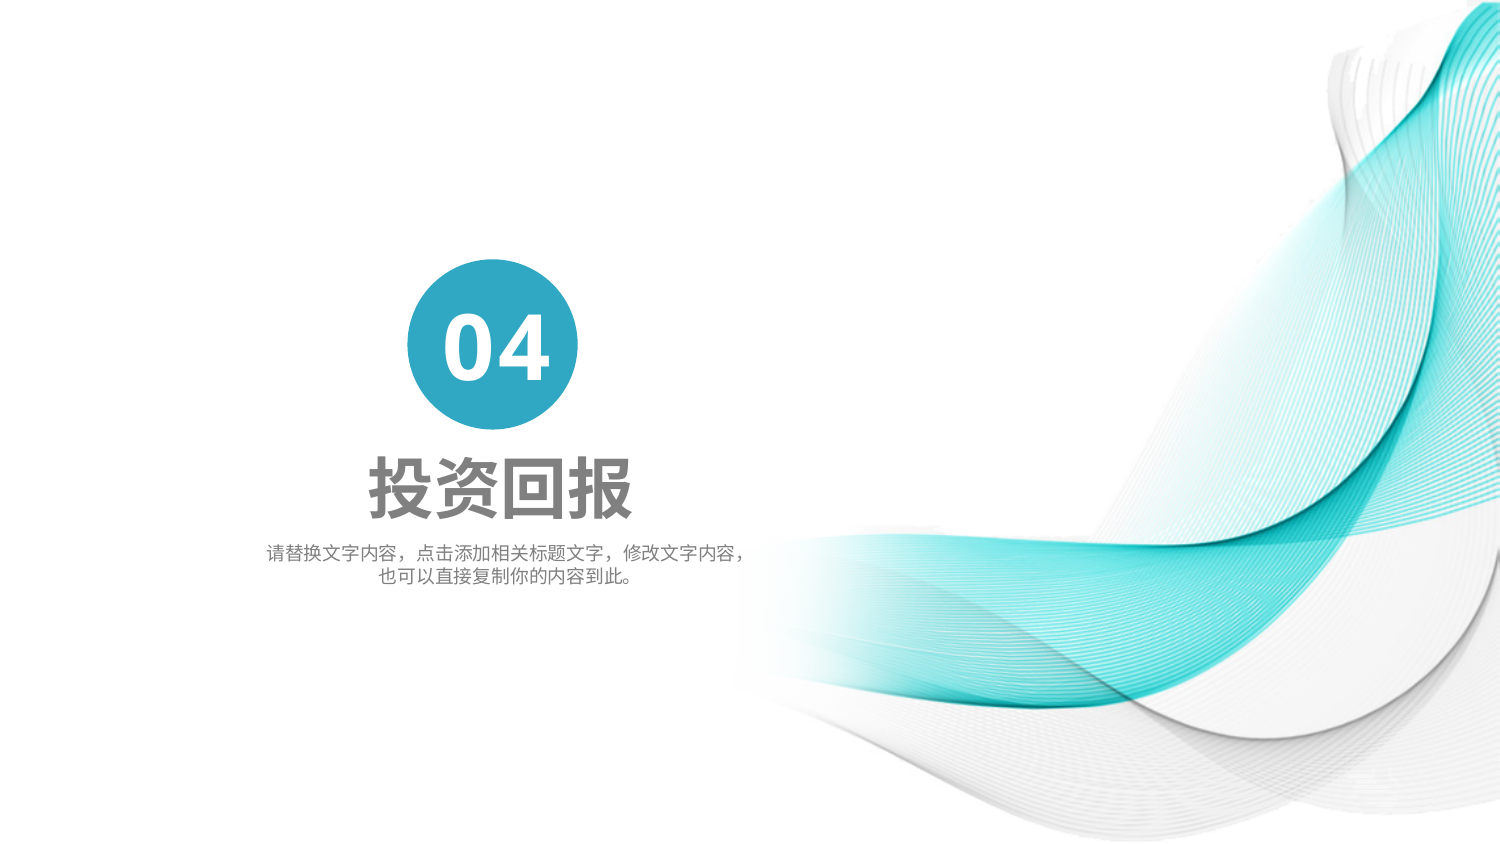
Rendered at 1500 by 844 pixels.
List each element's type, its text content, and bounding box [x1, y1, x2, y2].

text_box 请替换文字内容，点击添加相关标题文字，修改文字内容，也可以直接复制你的内容到此。 [265, 541, 641, 587]
text_box 投资回报 [367, 446, 641, 527]
text_box 04 [368, 282, 625, 404]
text_box [428, 404, 557, 432]
text_box [431, 257, 554, 282]
picture [646, 0, 1500, 844]
